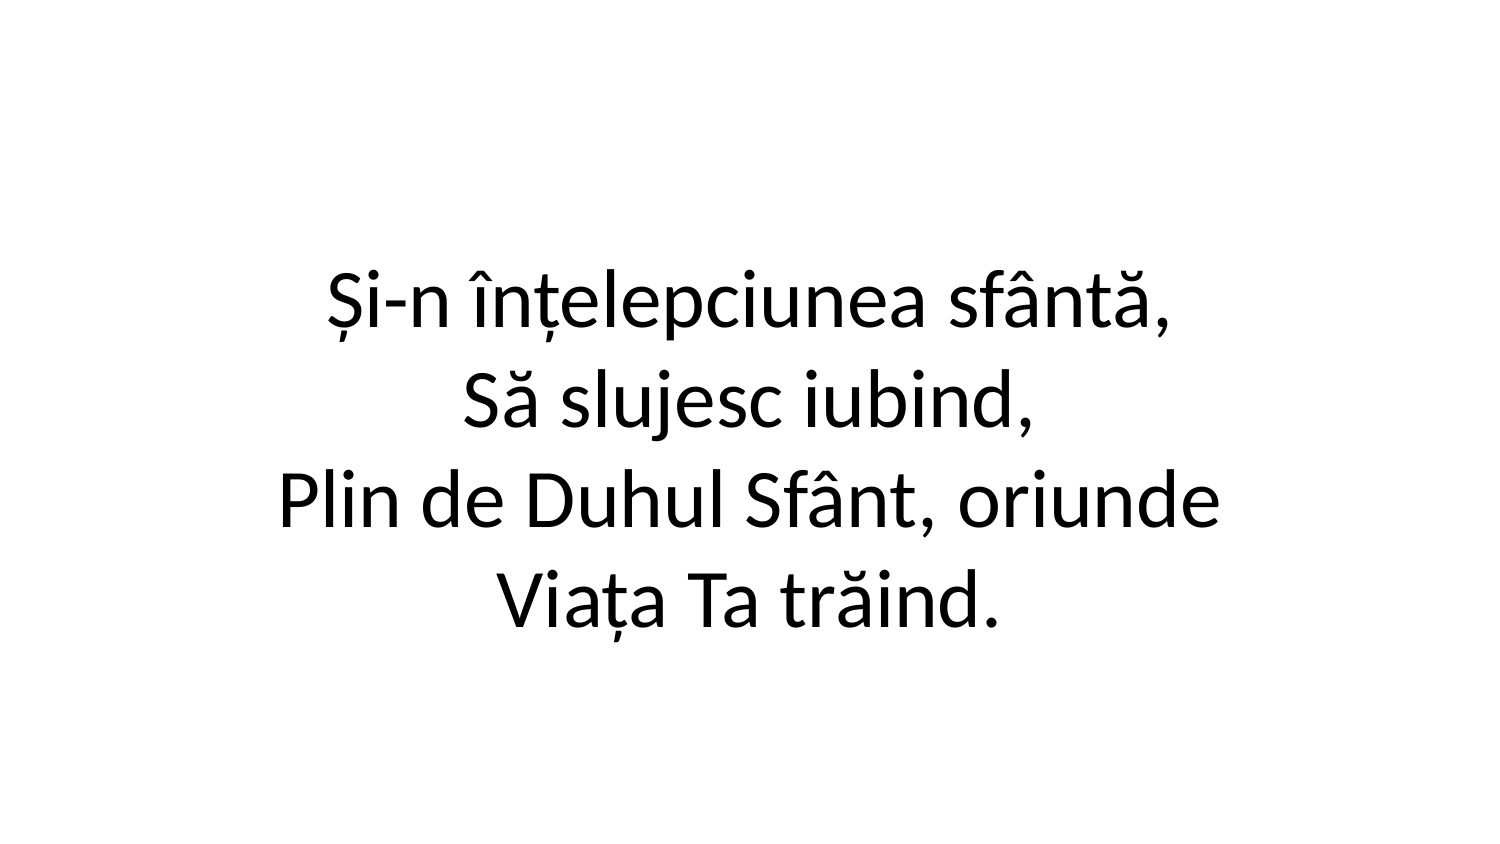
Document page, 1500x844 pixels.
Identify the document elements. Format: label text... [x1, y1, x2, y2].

text_box Și-n înțelepciunea sfântă, Să slujesc iubind, Plin de Duhul Sfânt, oriunde Viața Ta trăind. [262, 192, 1238, 652]
